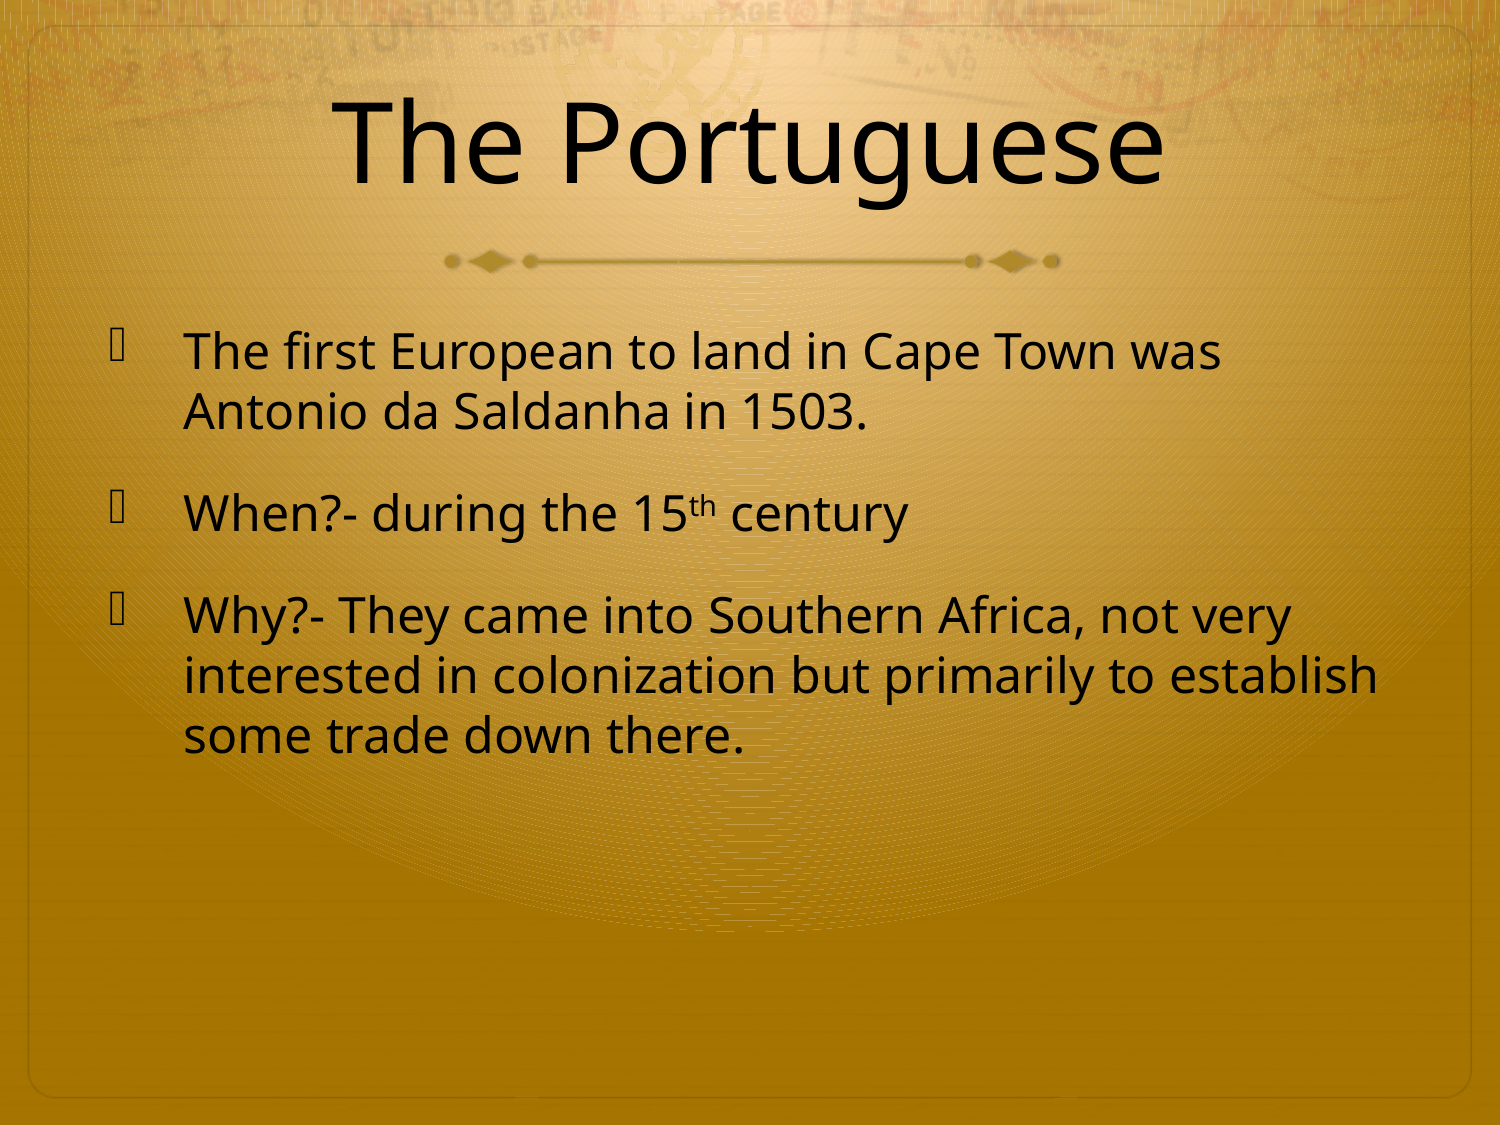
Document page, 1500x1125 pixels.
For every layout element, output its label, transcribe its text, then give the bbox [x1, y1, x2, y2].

picture [0, 0, 1500, 1125]
title The Portuguese [93, 45, 1407, 233]
list The first European to land in Cape Town was Antonio da Saldanha in 1503. When?- during the 15th century Why?- They came into Southern Africa, not very interested in colonization but primarily to establish some trade down there. [93, 312, 1407, 988]
